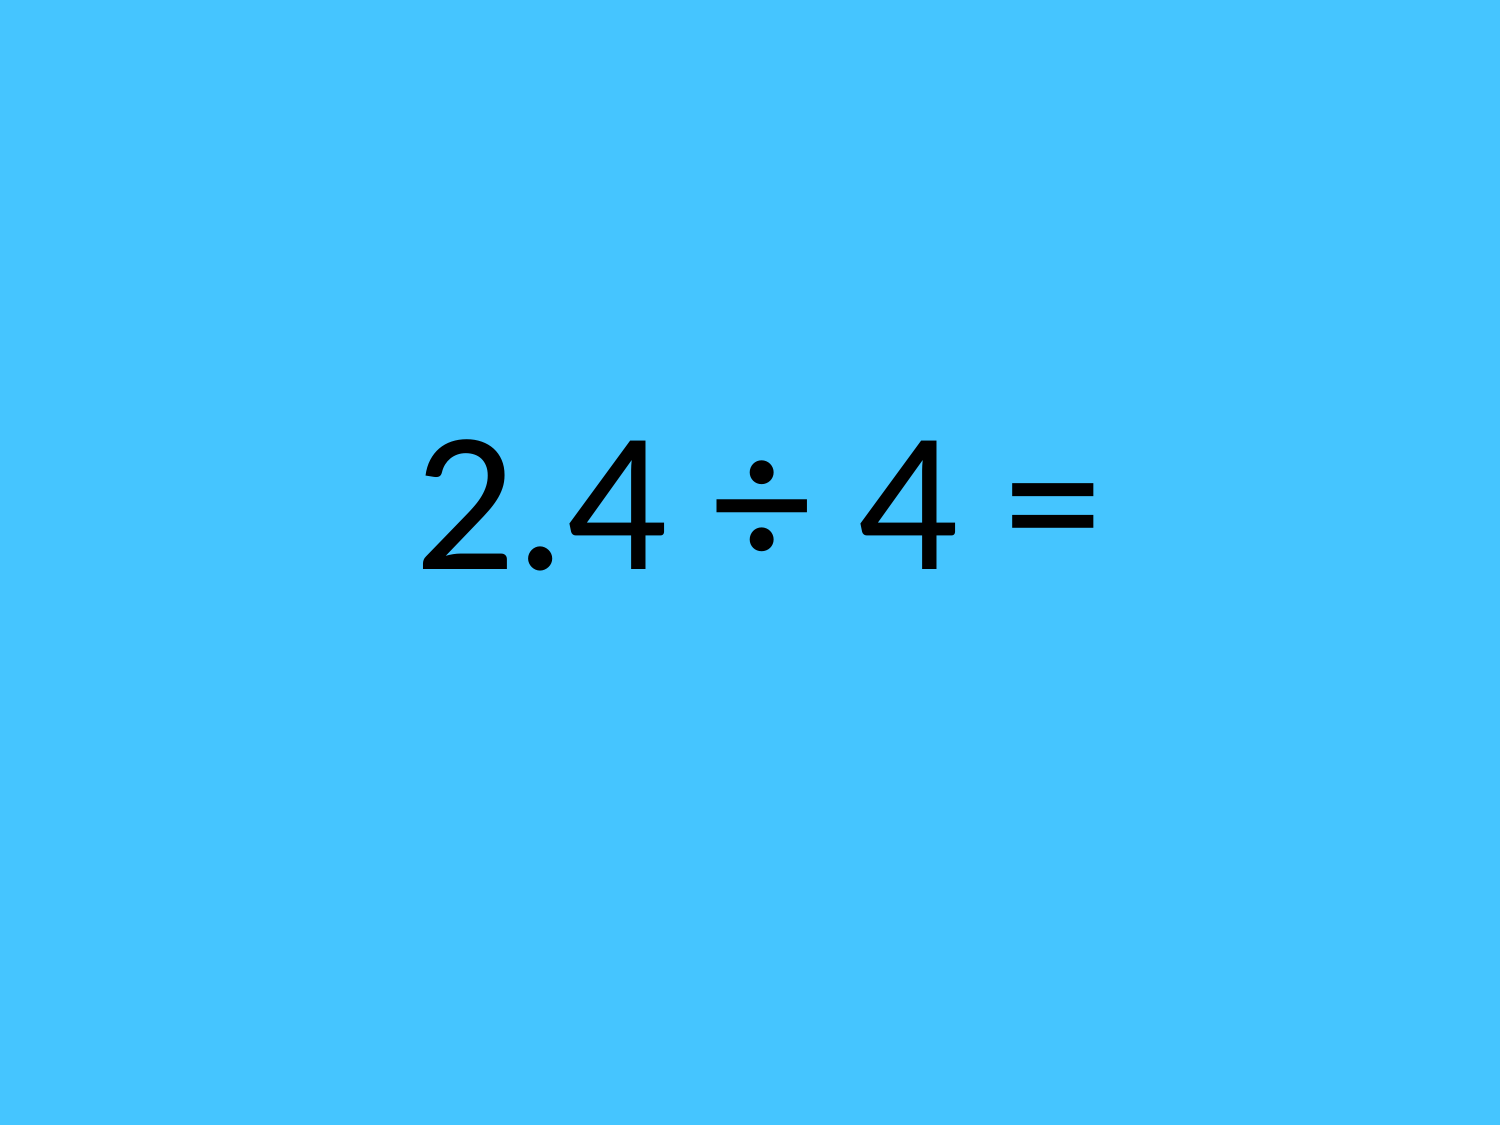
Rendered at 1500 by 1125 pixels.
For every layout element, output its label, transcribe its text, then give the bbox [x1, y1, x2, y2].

text_box 2.4 ÷ 4 = [399, 362, 1138, 618]
